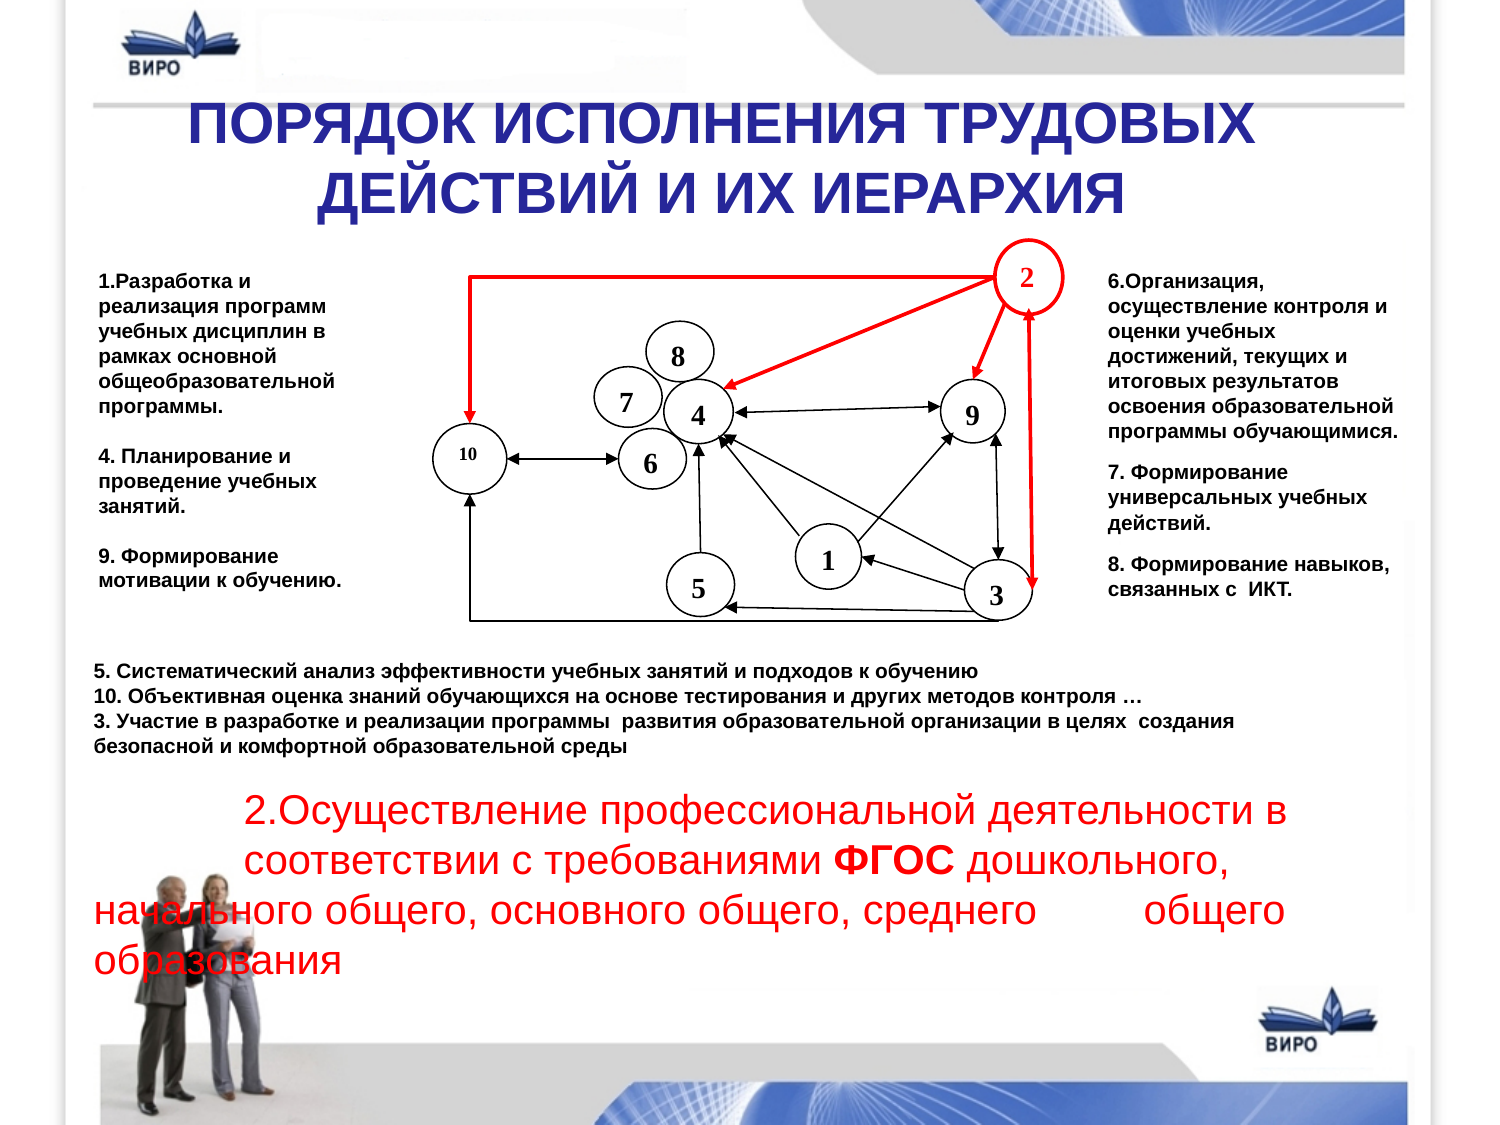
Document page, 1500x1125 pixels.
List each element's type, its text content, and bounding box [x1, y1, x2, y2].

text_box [722, 276, 995, 389]
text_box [802, 433, 975, 569]
text_box [0, 5, 1496, 81]
text_box 1 [803, 577, 854, 590]
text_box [670, 432, 798, 822]
text_box 5. Систематический анализ эффективности учебных занятий и подходов к обучению 10. Объективная оценка знаний обучающихся на основе тестирования и других методов контроля … 3. Участие в разработке и реализации программы развития образовательной организации в целях создания безопасной и комфортной образовательной среды 2.Осуществление профессиональной деятельности в соответствии с требованиями ФГОС дошкольного, начального общего, основного общего, среднего общего образования [78, 650, 1361, 990]
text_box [995, 433, 999, 560]
title Порядок исполнения трудовых действий и их иерархия [83, 81, 1361, 219]
picture [0, 0, 1500, 80]
text_box 3 [965, 559, 1032, 621]
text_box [1028, 314, 1033, 591]
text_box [802, 606, 975, 612]
text_box 9 [976, 395, 1006, 443]
text_box 2 [994, 240, 1063, 315]
picture [0, 81, 1500, 1125]
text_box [469, 276, 995, 424]
text_box 6 [618, 432, 665, 490]
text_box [972, 303, 1005, 380]
text_box 1.Разработка и реализация программ учебных дисциплин в рамках основной общеобразовательной программы. 4. Планирование и проведение учебных занятий. 9. Формирование мотивации к обучению. [83, 260, 372, 600]
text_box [861, 577, 965, 591]
text_box 10 [432, 424, 507, 495]
list 6.Организация, осуществление контроля и оценки учебных достижений, текущих и итоговых результатов освоения образовательной программы обучающимися. 7. Формирование универсальных учебных действий. 8. Формирование навыков, связанных с ИКТ. [1093, 260, 1424, 604]
